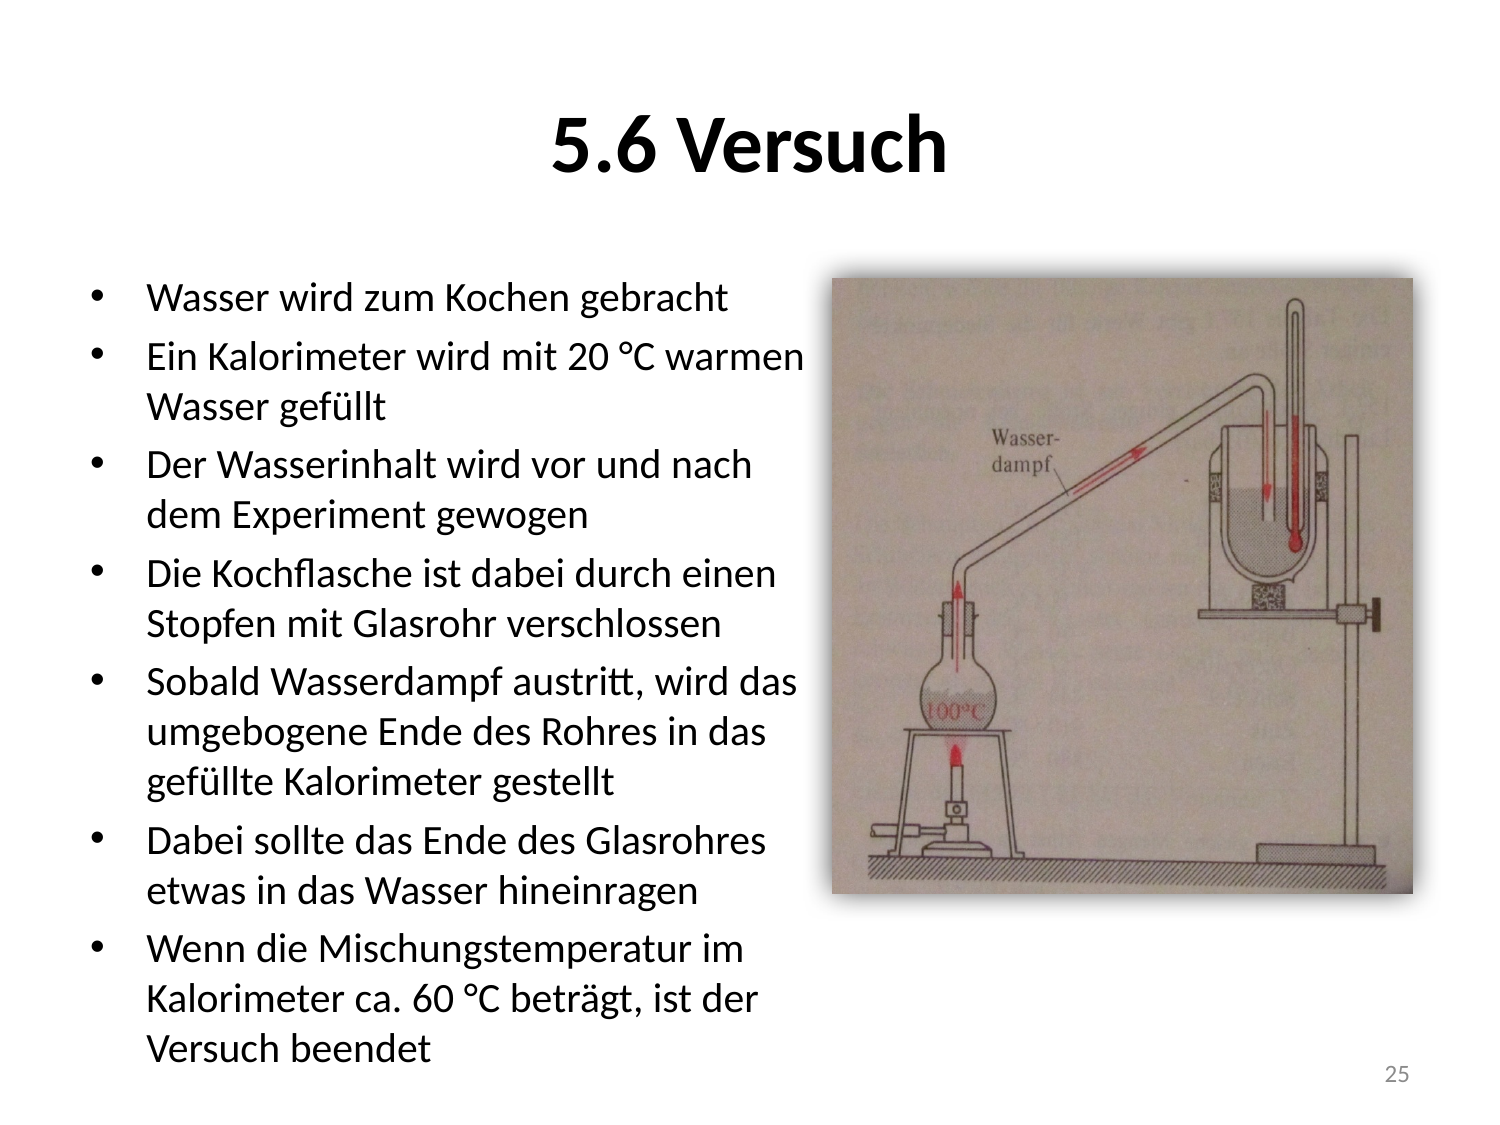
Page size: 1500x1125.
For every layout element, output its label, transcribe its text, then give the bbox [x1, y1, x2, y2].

list Wasser wird zum Kochen gebracht Ein Kalorimeter wird mit 20 °C warmen Wasser gefüllt Der Wasserinhalt wird vor und nach dem Experiment gewogen Die Kochflasche ist dabei durch einen Stopfen mit Glasrohr verschlossen Sobald Wasserdampf austritt, wird das umgebogene Ende des Rohres in das gefüllte Kalorimeter gestellt Dabei sollte das Ende des Glasrohres etwas in das Wasser hineinragen Wenn die Mischungstemperatur im Kalorimeter ca. 60 °C beträgt, ist der Versuch beendet [75, 262, 833, 1094]
picture [832, 278, 1413, 894]
title 5.6 Versuch [75, 45, 1425, 233]
slide_number 25 [1074, 1042, 1425, 1103]
